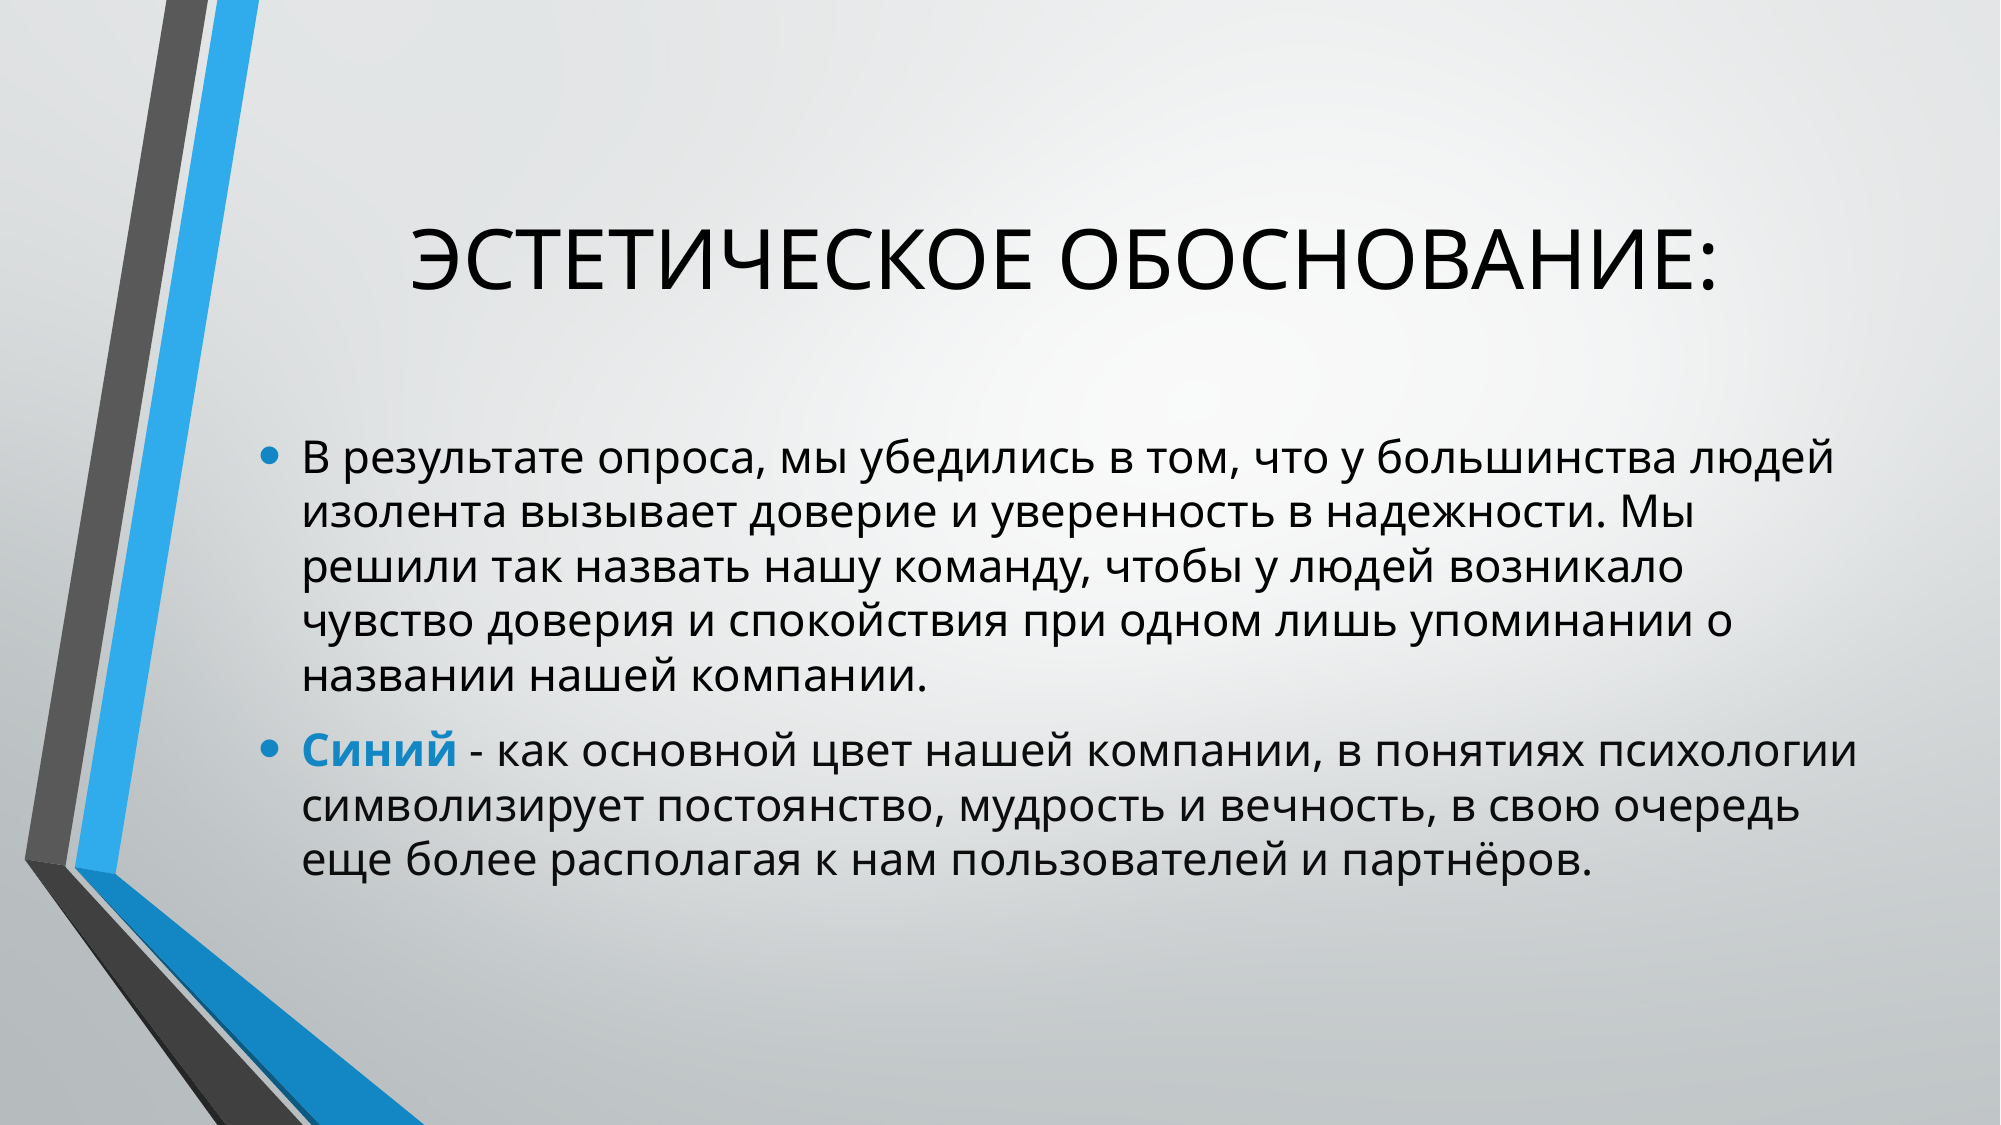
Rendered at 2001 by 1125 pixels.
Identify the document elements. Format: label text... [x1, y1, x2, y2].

list В результате опроса, мы убедились в том, что у большинства людей изолента вызывает доверие и уверенность в надежности. Мы решили так назвать нашу команду, чтобы у людей возникало чувство доверия и спокойствия при одном лишь упоминании о названии нашей компании. Синий - как основной цвет нашей компании, в понятиях психологии символизирует постоянство, мудрость и вечность, в свою очередь еще более располагая к нам пользователей и партнёров. [243, 399, 1887, 913]
title ЭСТЕТИЧЕСКОЕ ОБОСНОВАНИЕ: [243, 112, 1887, 399]
